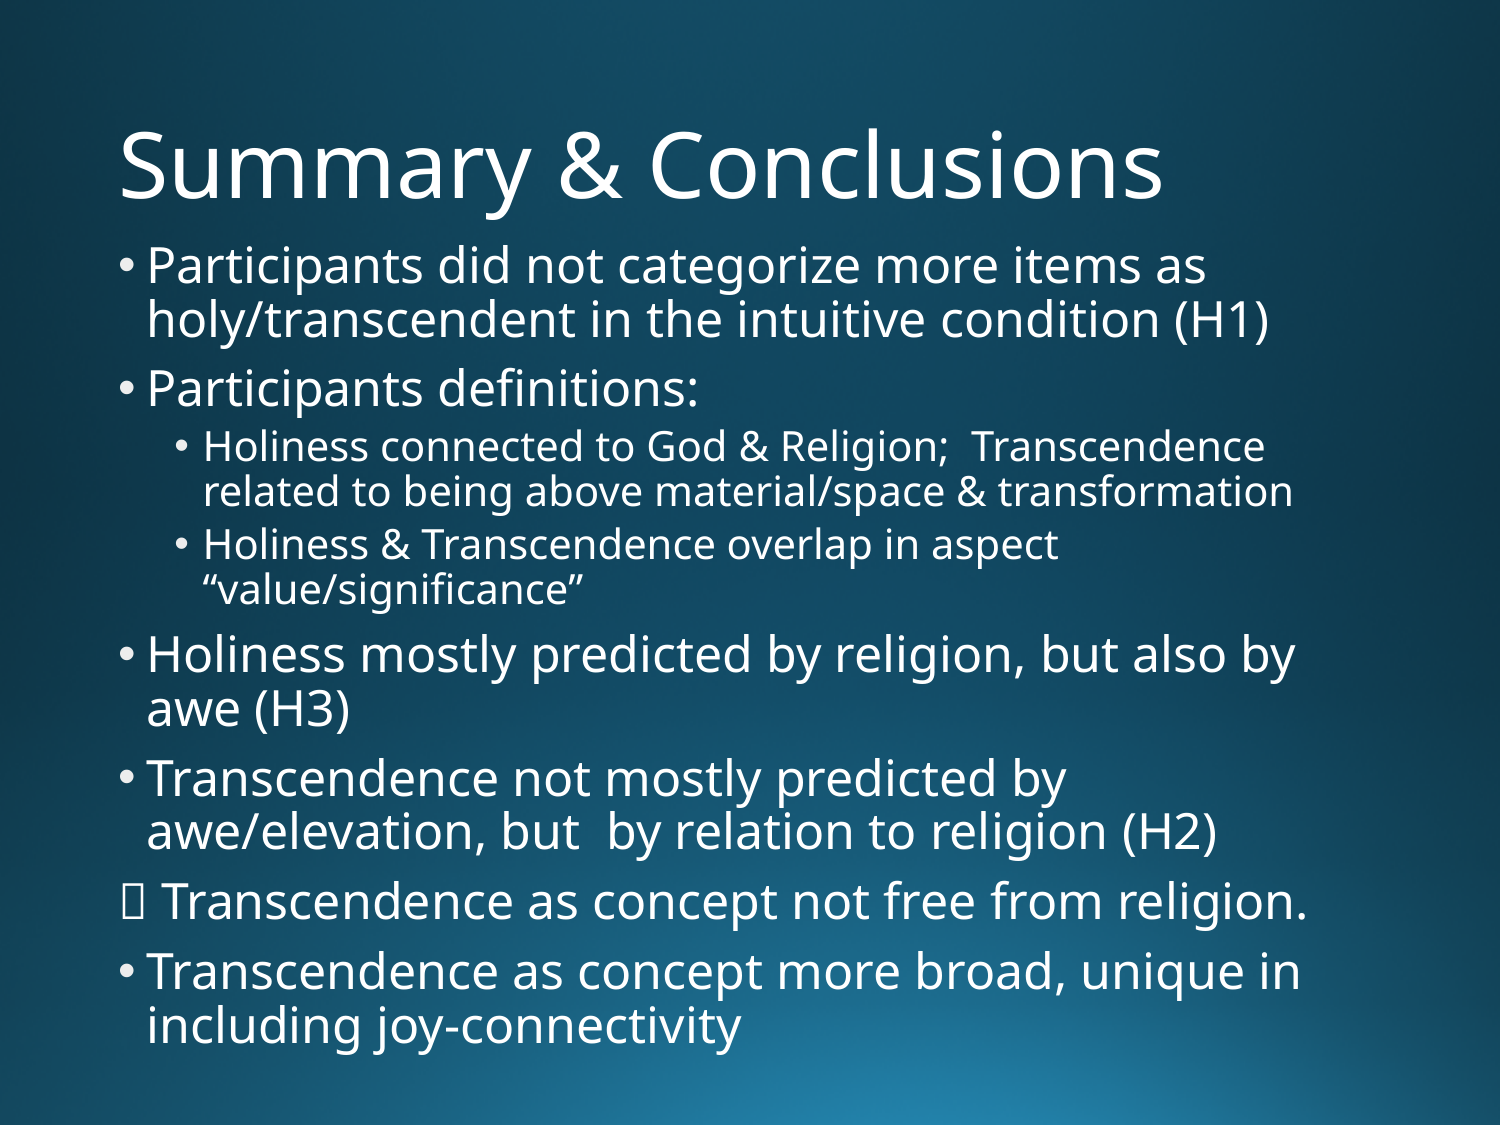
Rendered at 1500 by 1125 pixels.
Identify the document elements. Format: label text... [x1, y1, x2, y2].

picture [0, 0, 1500, 1125]
list Participants did not categorize more items as holy/transcendent in the intuitive condition (H1) Participants definitions: Holiness connected to God & Religion; Transcendence related to being above material/space & transformation Holiness & Transcendence overlap in aspect “value/significance” Holiness mostly predicted by religion, but also by awe (H3) Transcendence not mostly predicted by awe/elevation, but by relation to religion (H2)  Transcendence as concept not free from religion. Transcendence as concept more broad, unique in including joy-connectivity [103, 232, 1397, 1077]
title Summary & Conclusions [103, 59, 1397, 232]
